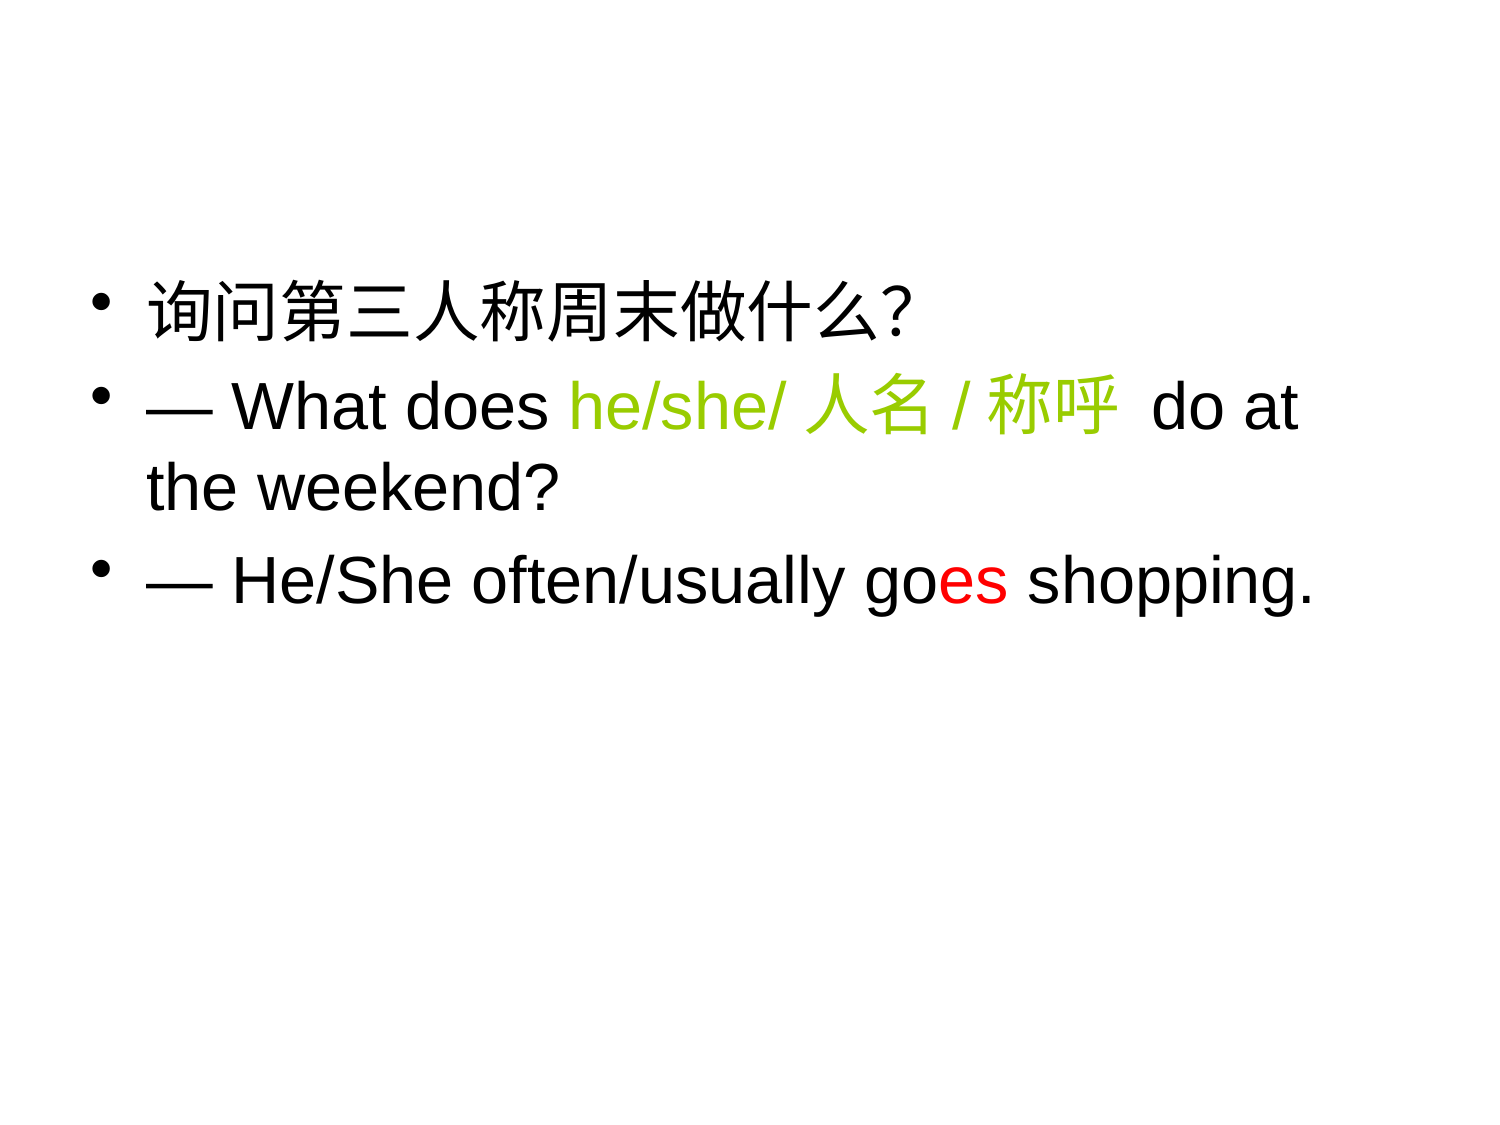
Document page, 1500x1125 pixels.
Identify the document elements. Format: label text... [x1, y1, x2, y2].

list 询问第三人称周末做什么？ — What does he/she/人名/称呼 do at the weekend? — He/She often/usually goes shopping. [74, 262, 1426, 1006]
